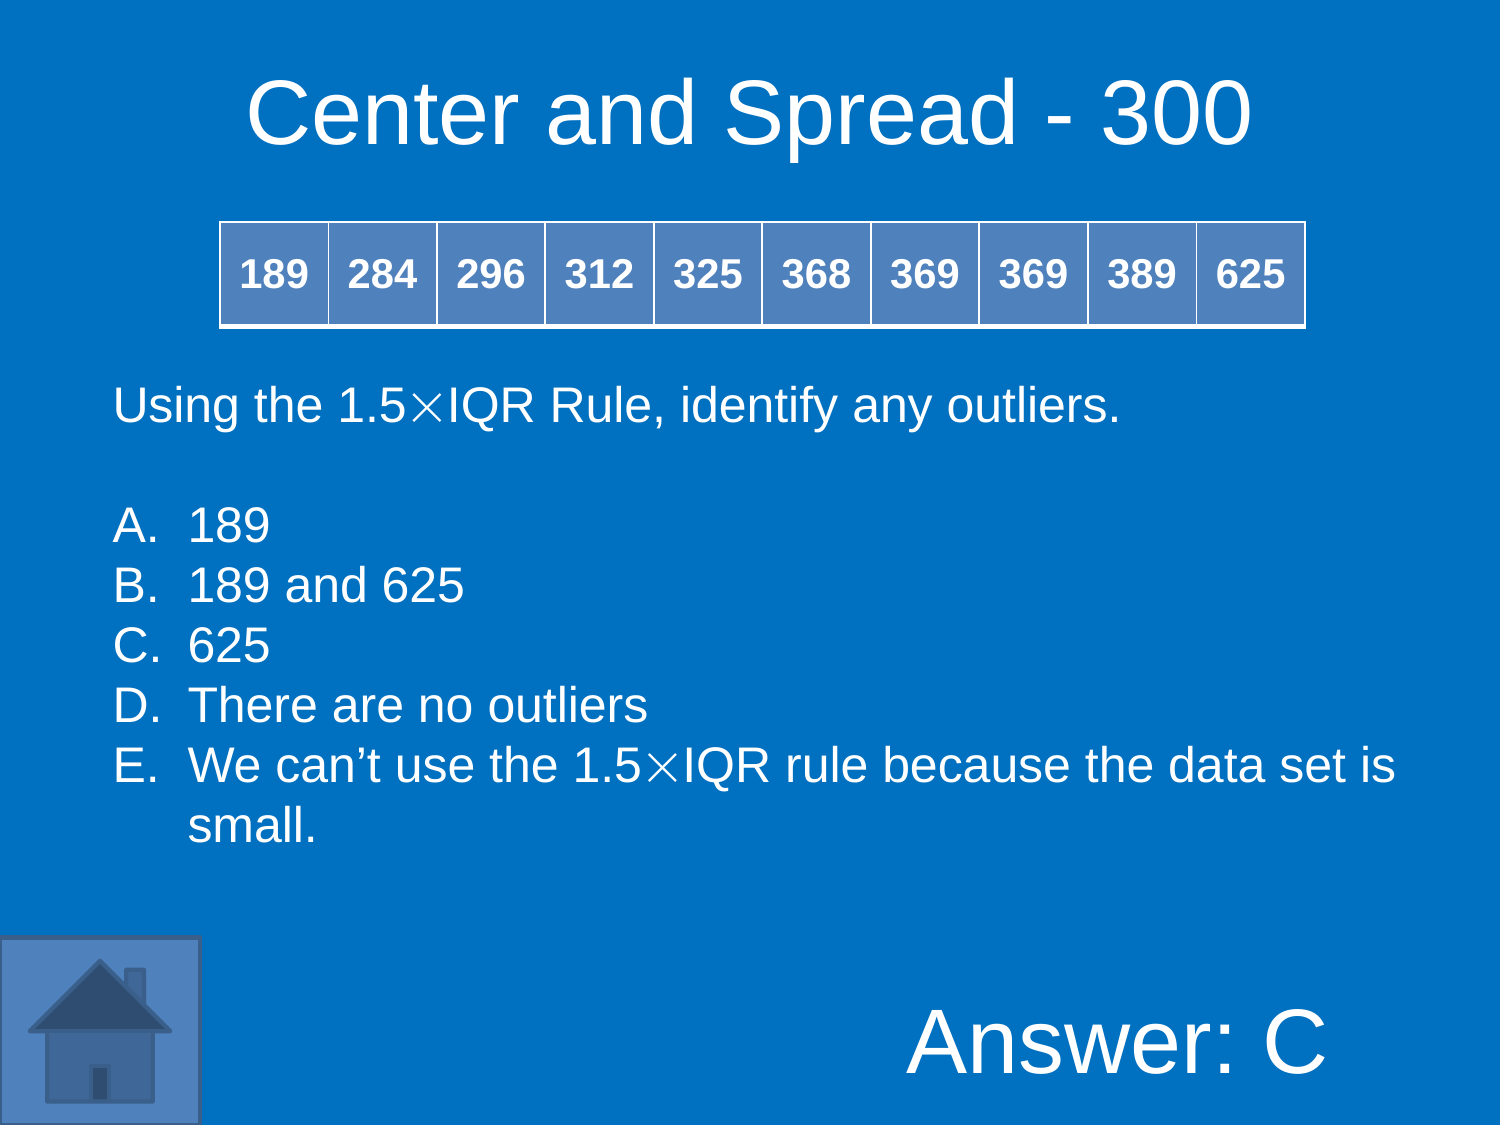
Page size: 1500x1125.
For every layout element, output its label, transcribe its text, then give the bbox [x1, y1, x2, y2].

text_box Center and Spread - 300 [74, 45, 1425, 233]
text_box Answer: C [891, 974, 1442, 1100]
table_header 369 [980, 223, 1087, 324]
text_box [0, 935, 202, 1125]
table_header 296 [438, 223, 544, 324]
table_header 325 [655, 223, 761, 324]
text_box Using the 1.5IQR Rule, identify any outliers. 189 189 and 625 625 There are no outliers We can’t use the 1.5IQR rule because the data set is small. [97, 364, 1423, 860]
table_header 389 [1089, 223, 1196, 324]
table_header 312 [546, 223, 653, 324]
table_header 369 [872, 223, 978, 324]
table_header 625 [1197, 223, 1304, 324]
table_header 189 [221, 223, 328, 324]
table_header 368 [763, 223, 870, 324]
table_header 284 [329, 223, 436, 324]
